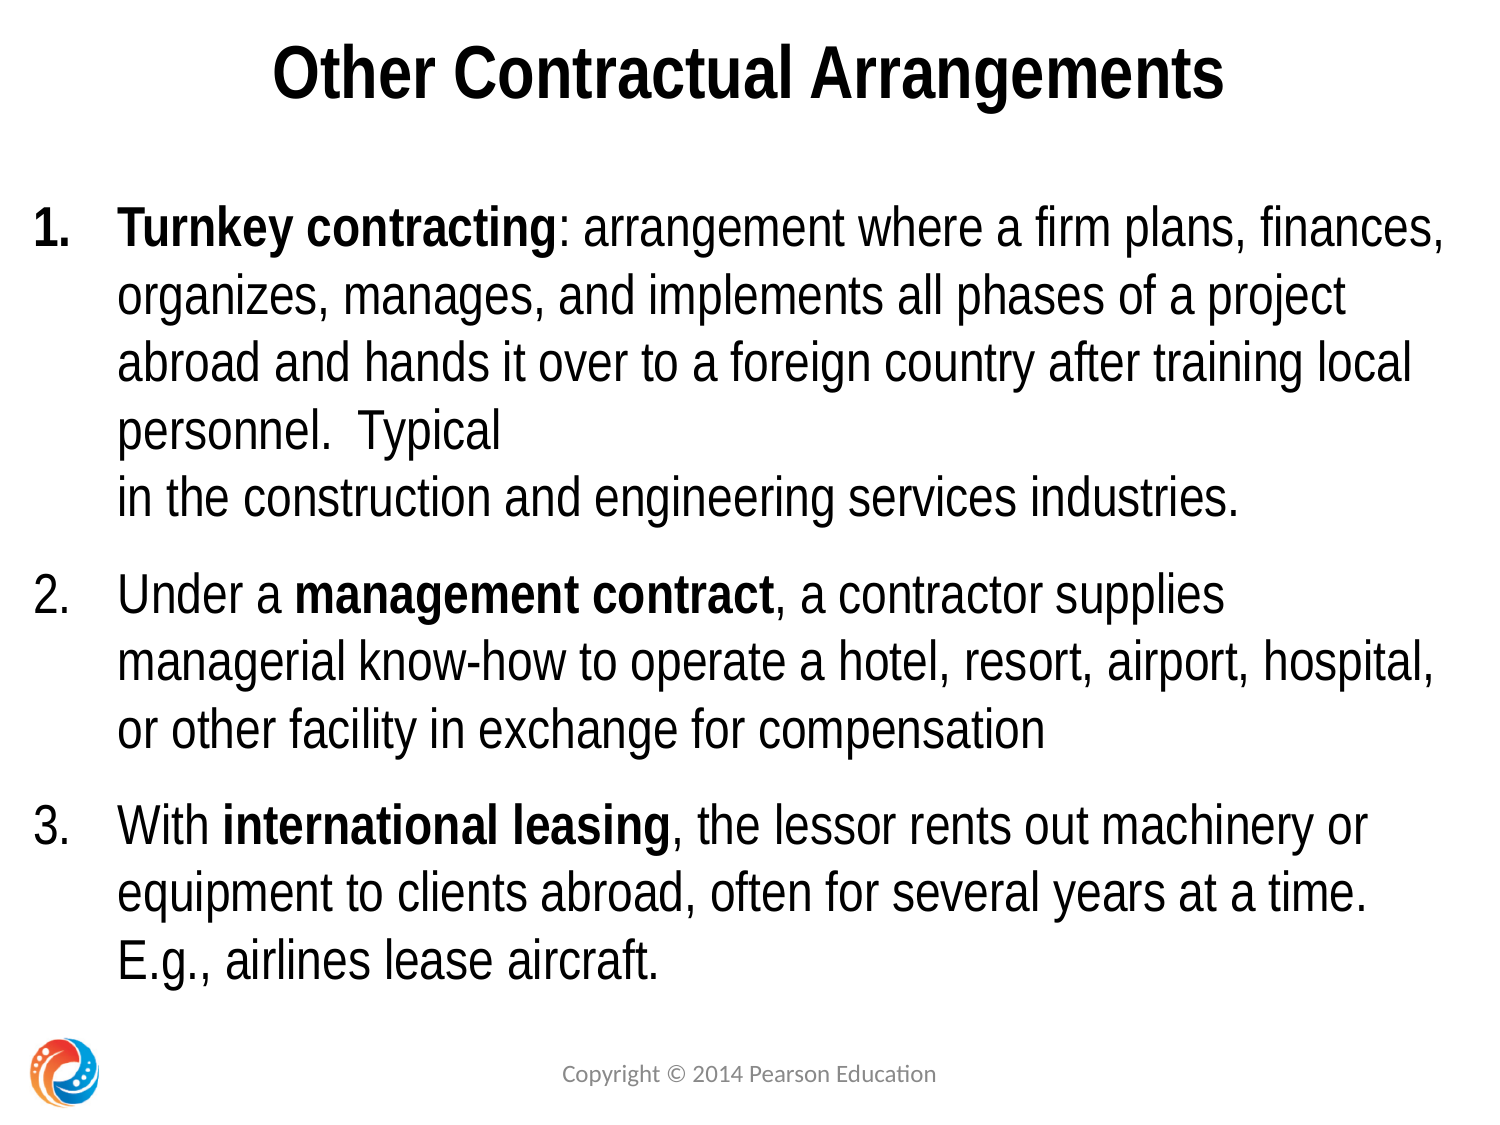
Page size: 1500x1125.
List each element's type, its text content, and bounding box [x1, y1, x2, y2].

subtitle Turnkey contracting: arrangement where a firm plans, finances, organizes, manages, and implements all phases of a project abroad and hands it over to a foreign country after training local personnel. Typical in the construction and engineering services industries. Under a management contract, a contractor supplies managerial know-how to operate a hotel, resort, airport, hospital, or other facility in exchange for compensation With international leasing, the lessor rents out machinery or equipment to clients abroad, often for several years at a time. E.g., airlines lease aircraft. [17, 182, 1469, 1009]
title Other Contractual Arrangements [112, 0, 1388, 138]
picture [23, 1032, 105, 1111]
footer Copyright © 2014 Pearson Education [512, 1042, 988, 1103]
